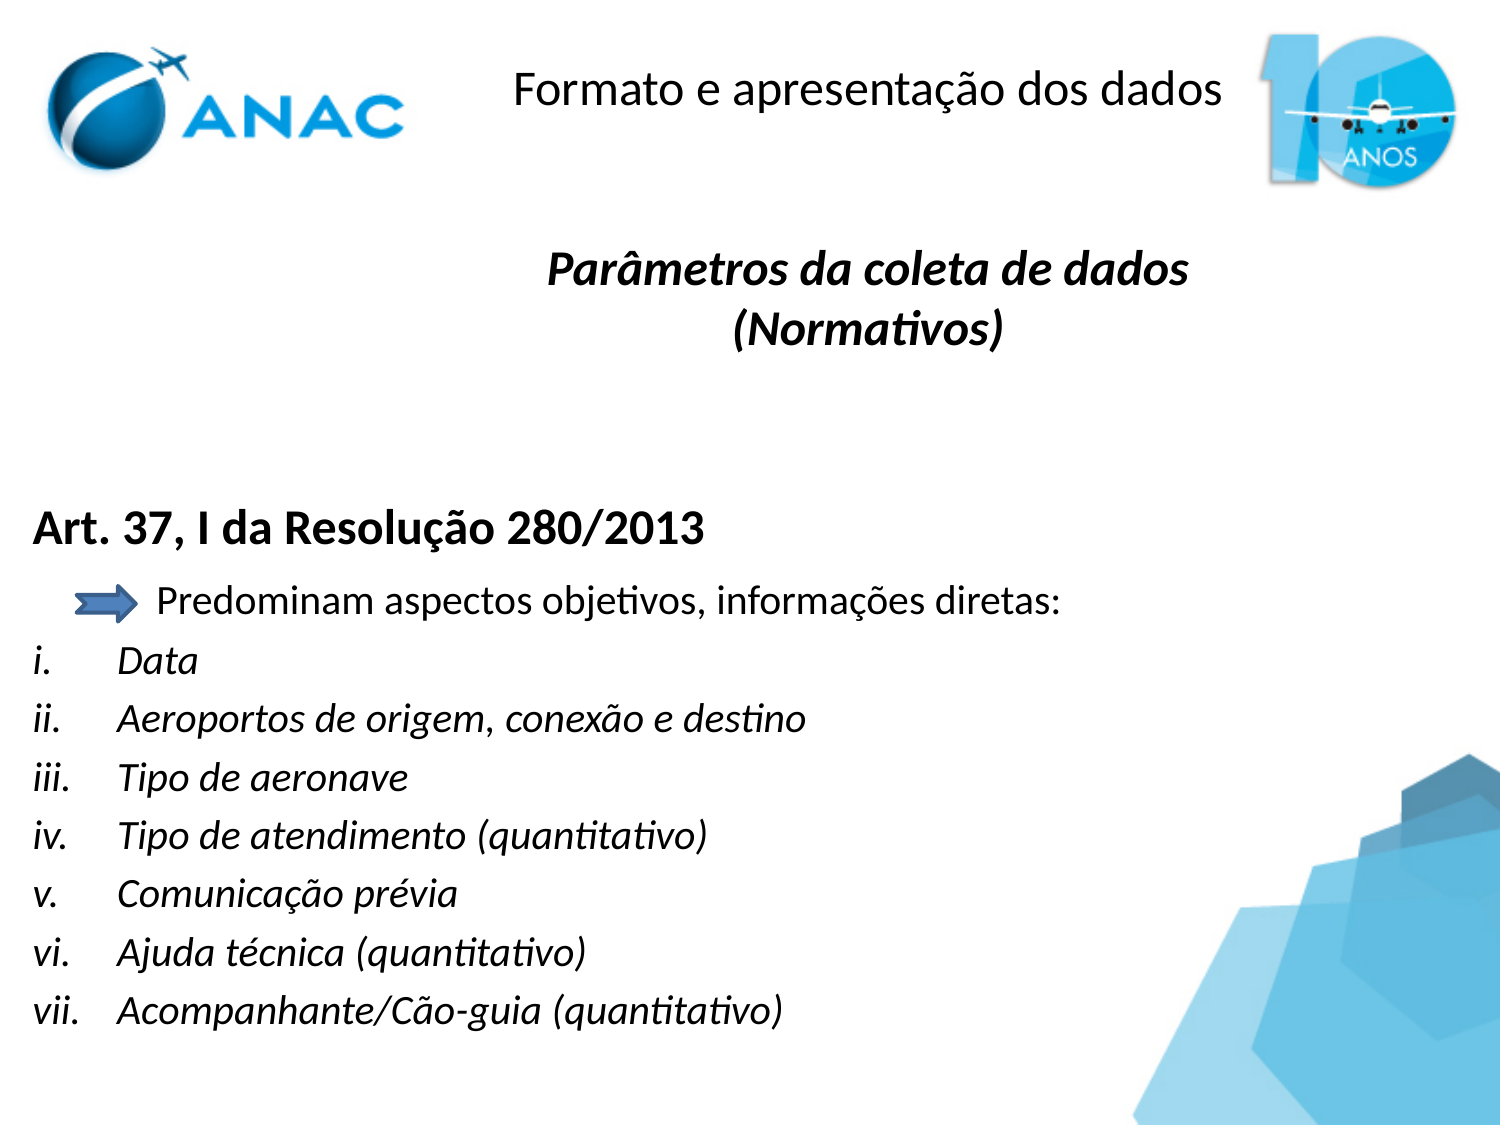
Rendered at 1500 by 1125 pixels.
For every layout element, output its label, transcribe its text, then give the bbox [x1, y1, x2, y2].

picture [0, 0, 1500, 1125]
list Art. 37, I da Resolução 280/2013 Predominam aspectos objetivos, informações diretas: Data Aeroportos de origem, conexão e destino Tipo de aeronave Tipo de atendimento (quantitativo) Comunicação prévia Ajuda técnica (quantitativo) Acompanhante/Cão-guia (quantitativo) [17, 426, 1448, 1094]
text_box Formato e apresentação dos dados Parâmetros da coleta de dados (Normativos) [490, 48, 1247, 423]
text_box [74, 584, 138, 624]
